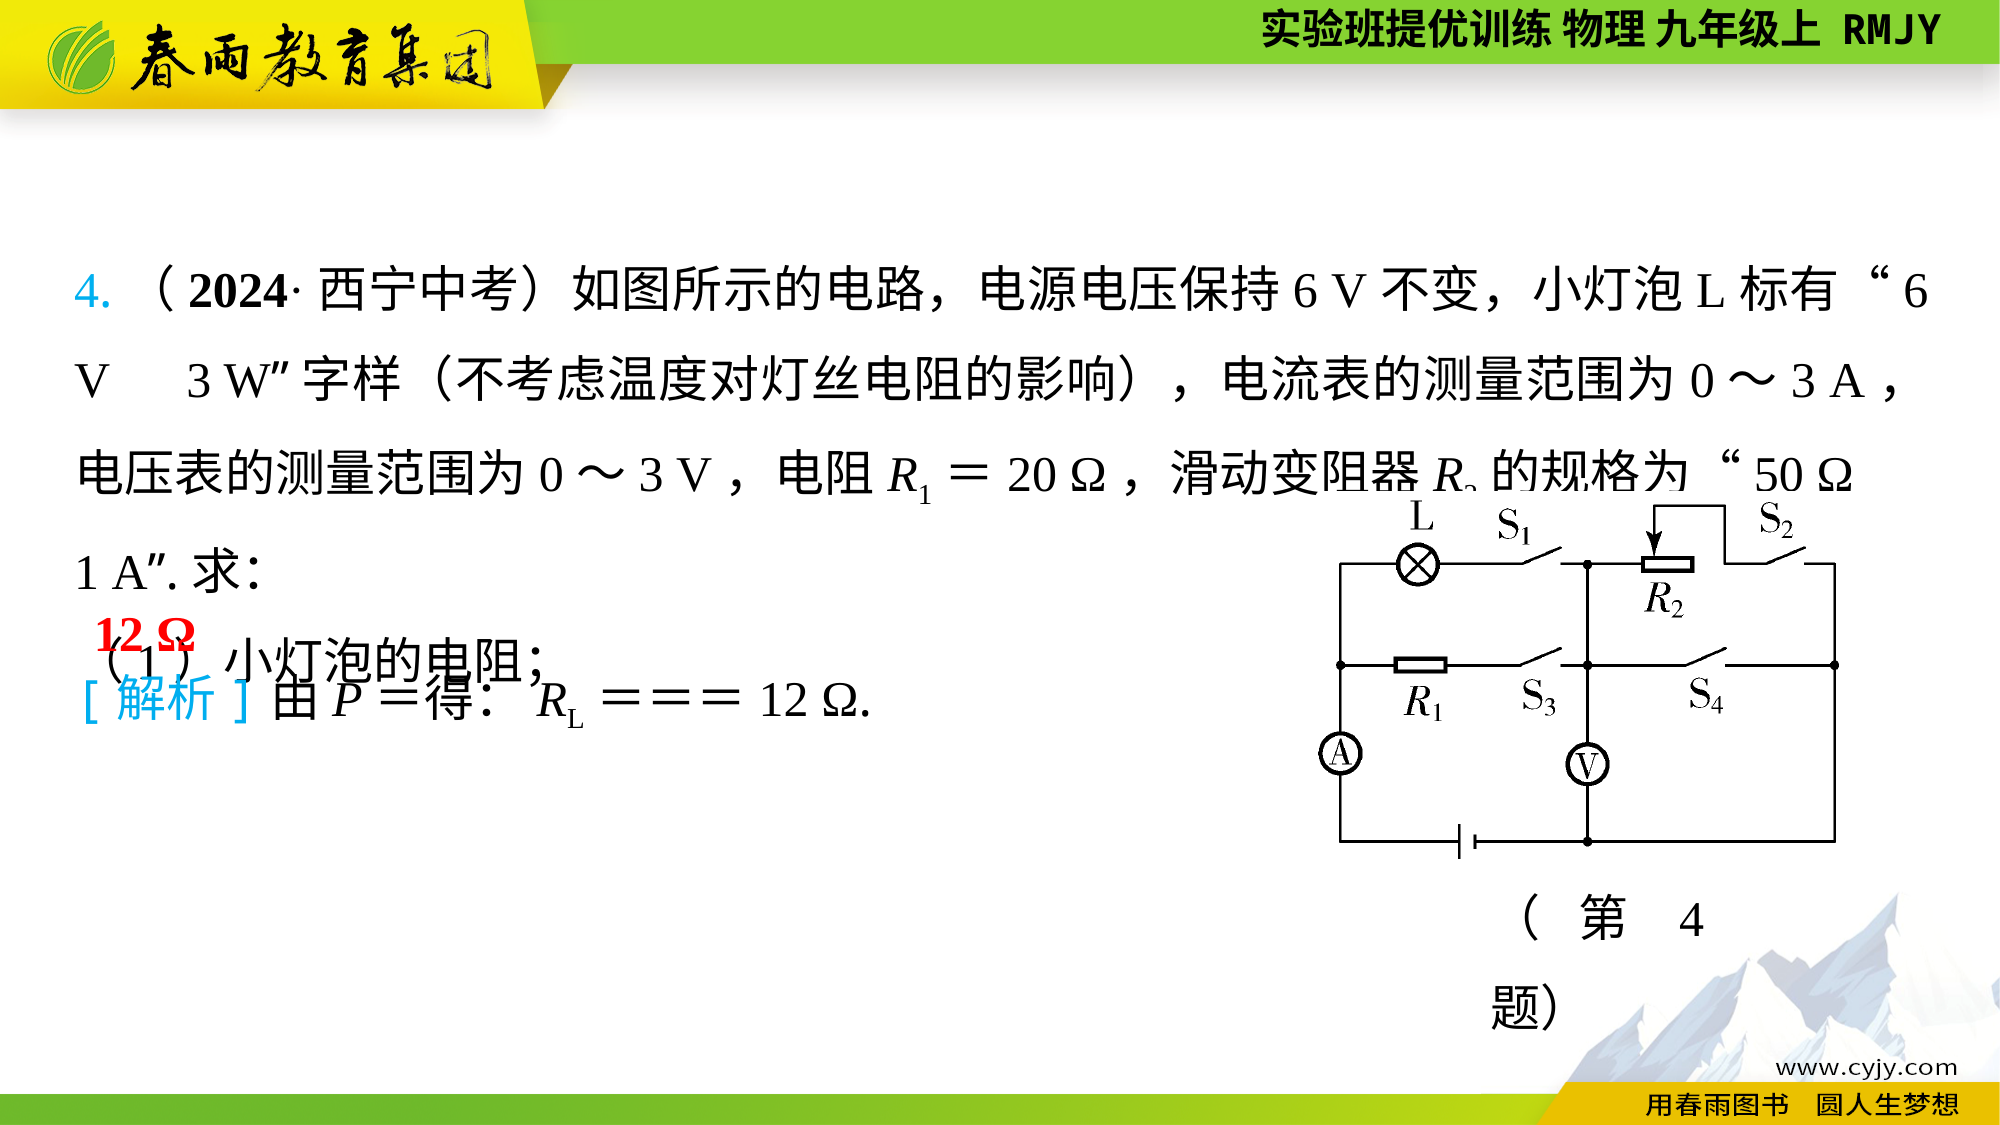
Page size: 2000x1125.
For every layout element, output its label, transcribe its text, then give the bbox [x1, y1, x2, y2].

list 4.（2024·西宁中考）如图所示的电路，电源电压保持6 V不变，小灯泡L标有“6 V 3 W”字样（不考虑温度对灯丝电阻的影响），电流表的测量范围为0～3 A，电压表的测量范围为0～3 V，电阻R1＝20 Ω，滑动变阻器R2的规格为“50 Ω 1 A”.求： （1）小灯泡的电阻； [59, 219, 1944, 588]
picture [0, 0, 2000, 1125]
text_box （第4题） [1476, 866, 1731, 954]
text_box 12 Ω [79, 594, 212, 669]
